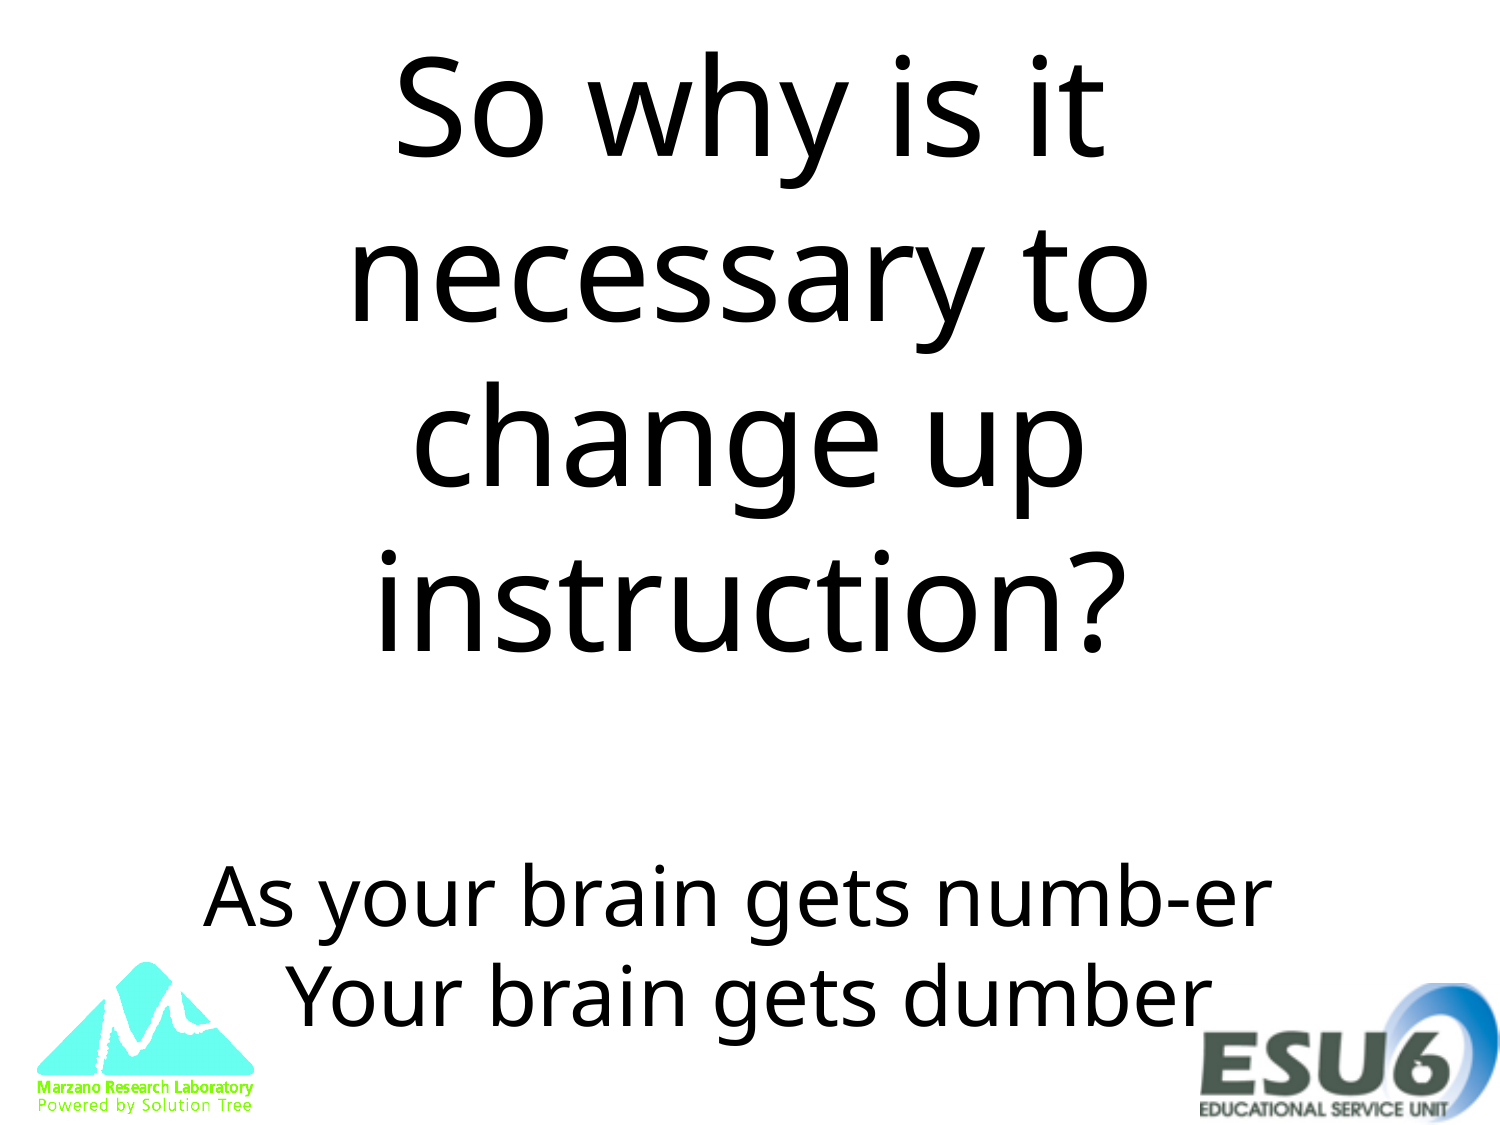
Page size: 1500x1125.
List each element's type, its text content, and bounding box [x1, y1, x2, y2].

title So why is it necessary to change up instruction? As your brain gets numb-er Your brain gets dumber [75, 87, 1425, 975]
picture [37, 962, 254, 1114]
picture [1200, 983, 1500, 1125]
